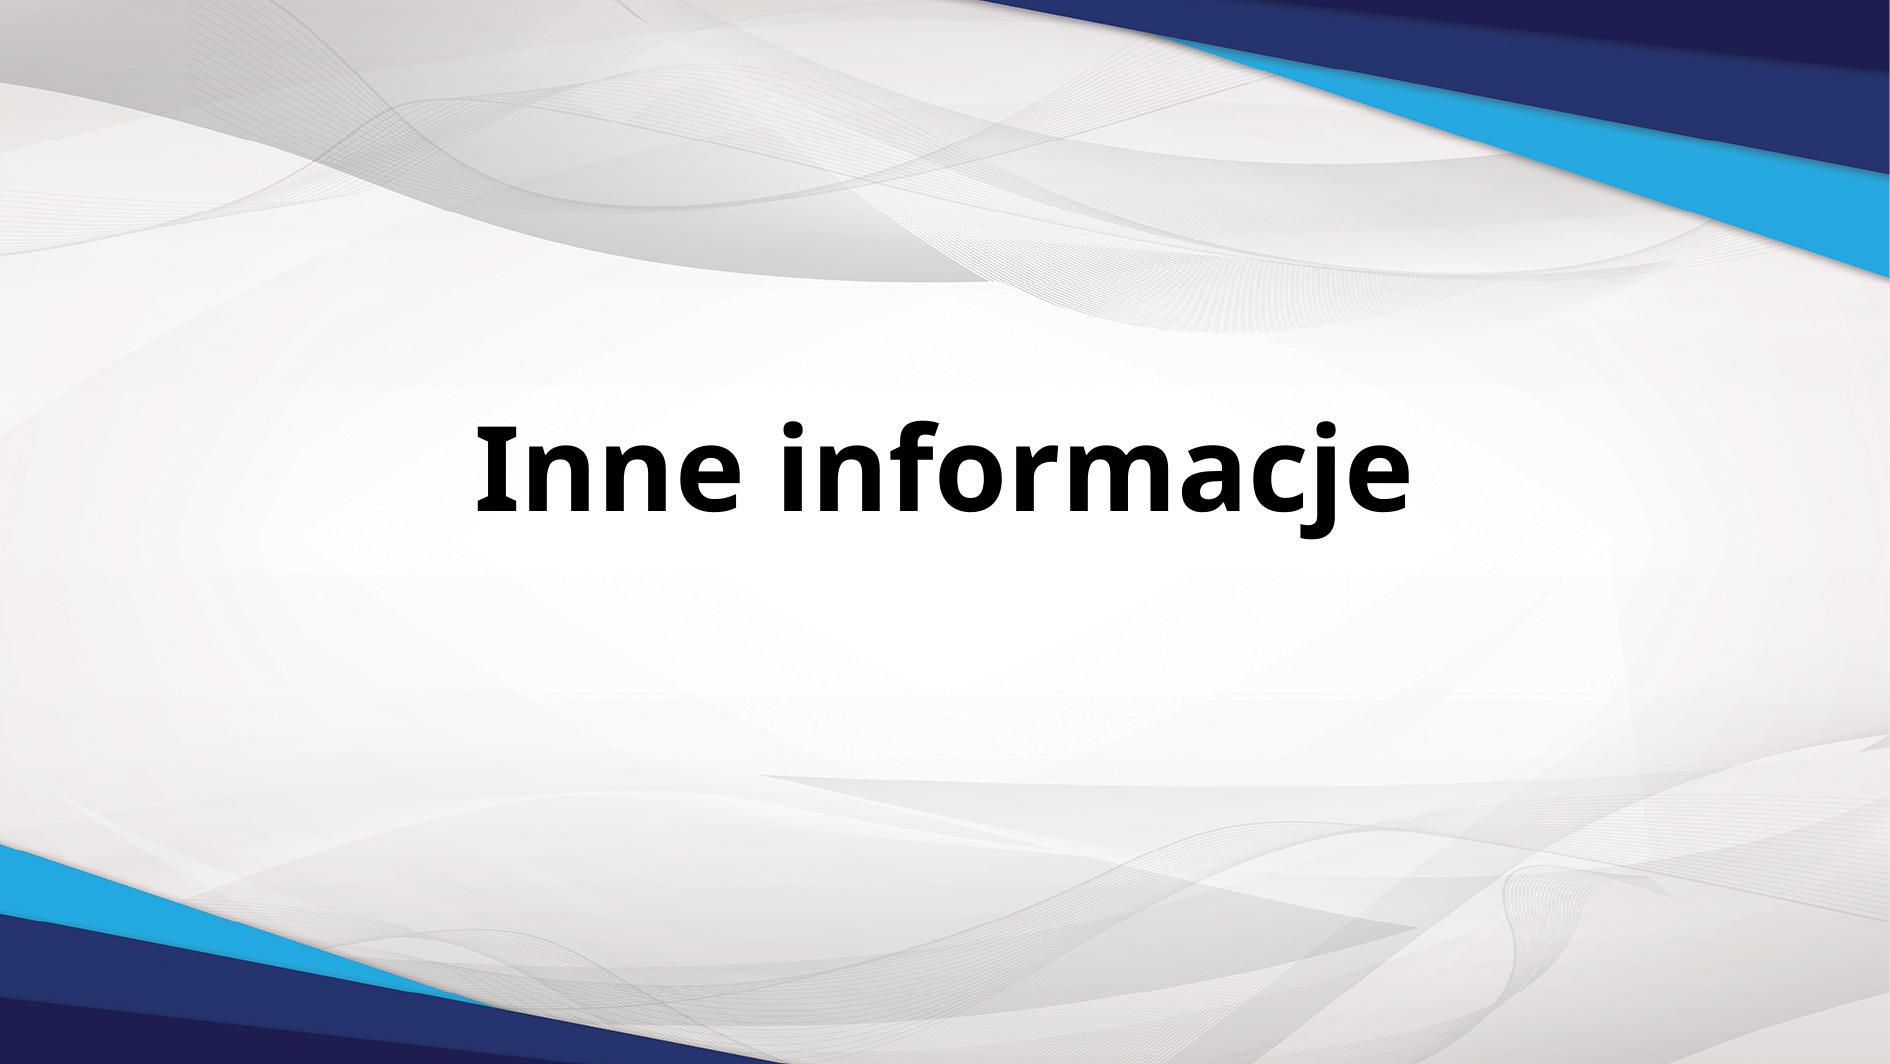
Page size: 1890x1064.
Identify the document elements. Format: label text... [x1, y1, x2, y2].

title Inne informacje [141, 174, 1748, 545]
picture [0, 0, 1890, 1064]
